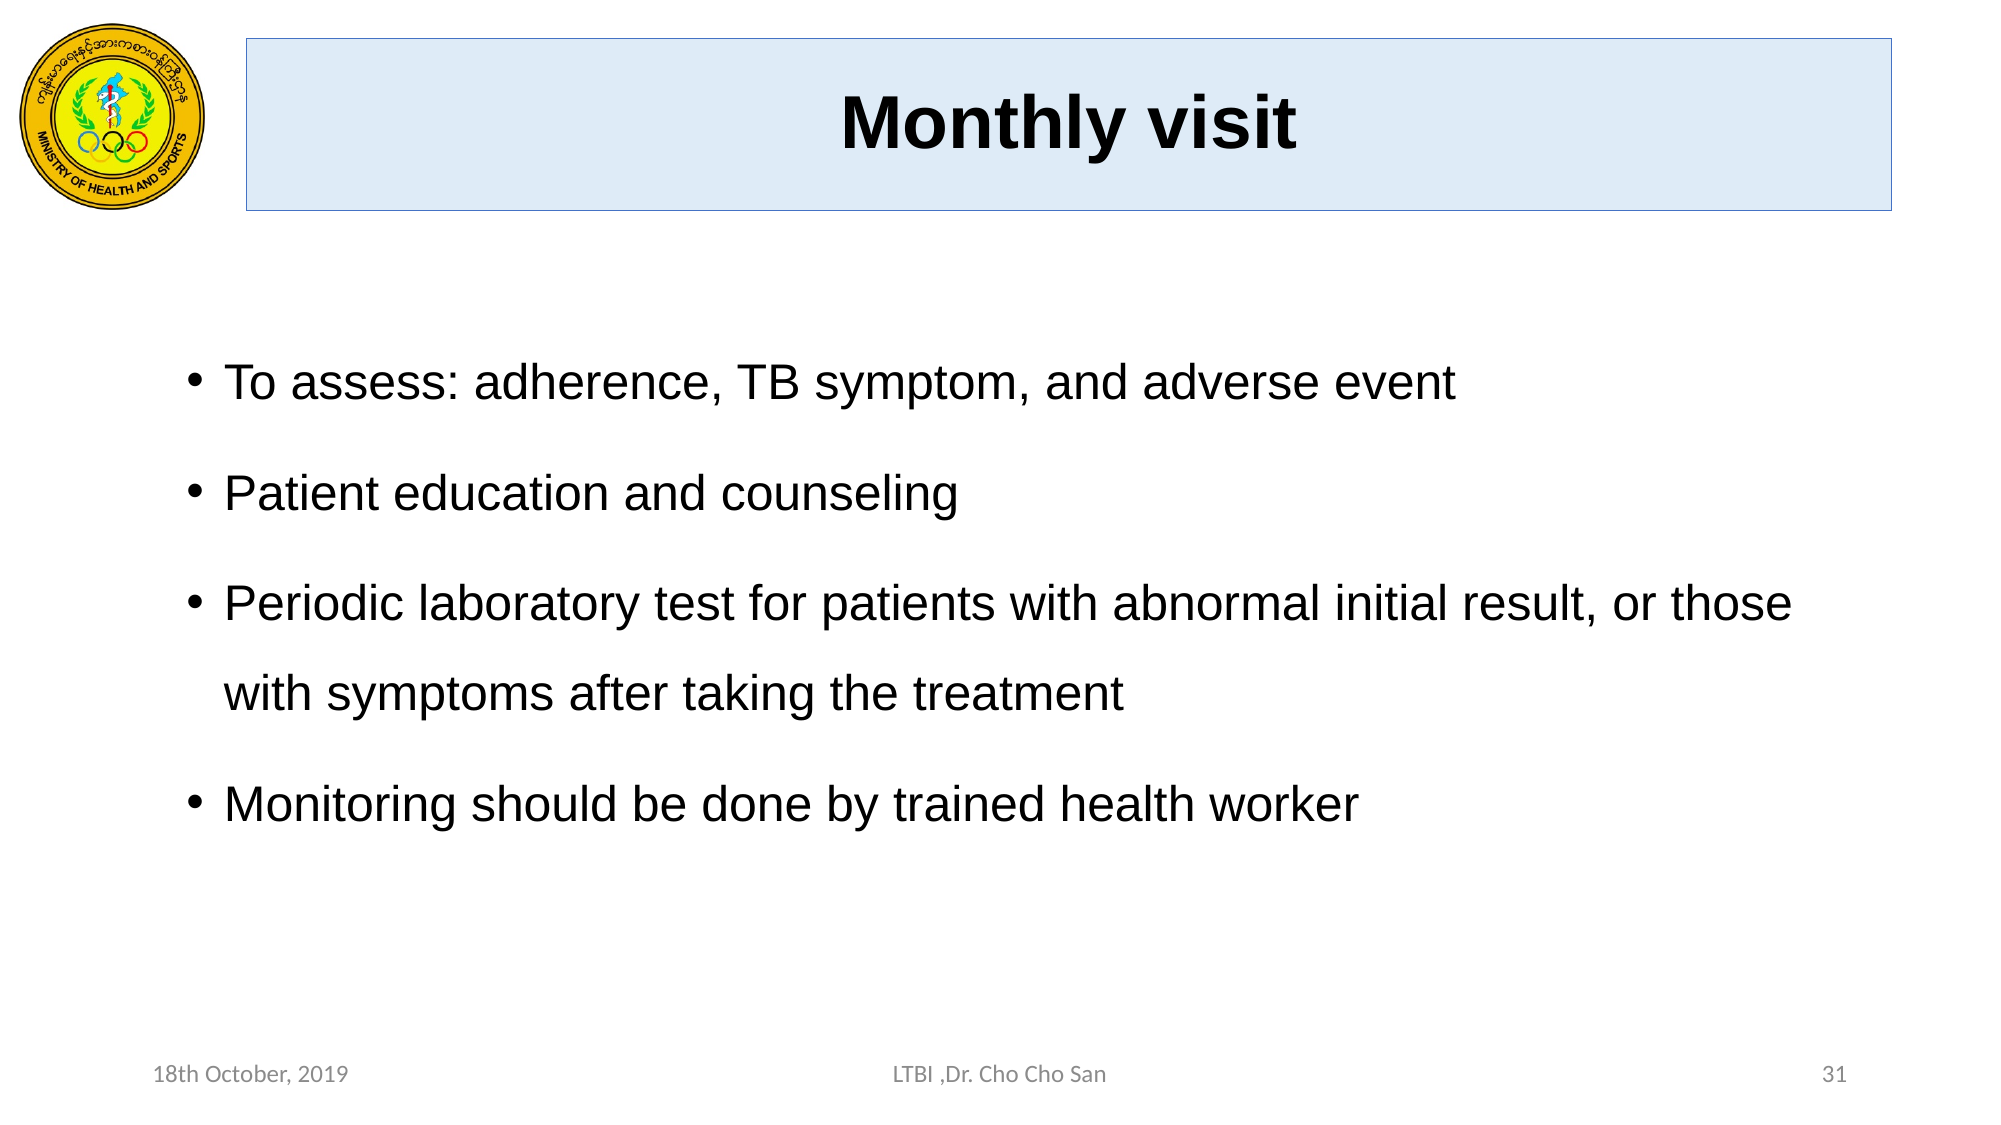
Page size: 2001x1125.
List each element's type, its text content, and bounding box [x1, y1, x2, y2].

picture [19, 23, 205, 210]
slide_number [137, 1042, 588, 1103]
list To assess: adherence, TB symptom, and adverse event Patient education and counseling Periodic laboratory test for patients with abnormal initial result, or those with symptoms after taking the treatment Monitoring should be done by trained health worker [171, 311, 1897, 858]
footer LTBI ,Dr. Cho Cho San [662, 1042, 1338, 1103]
slide_number 31 [1412, 1042, 1863, 1103]
title Monthly visit [246, 38, 1892, 211]
